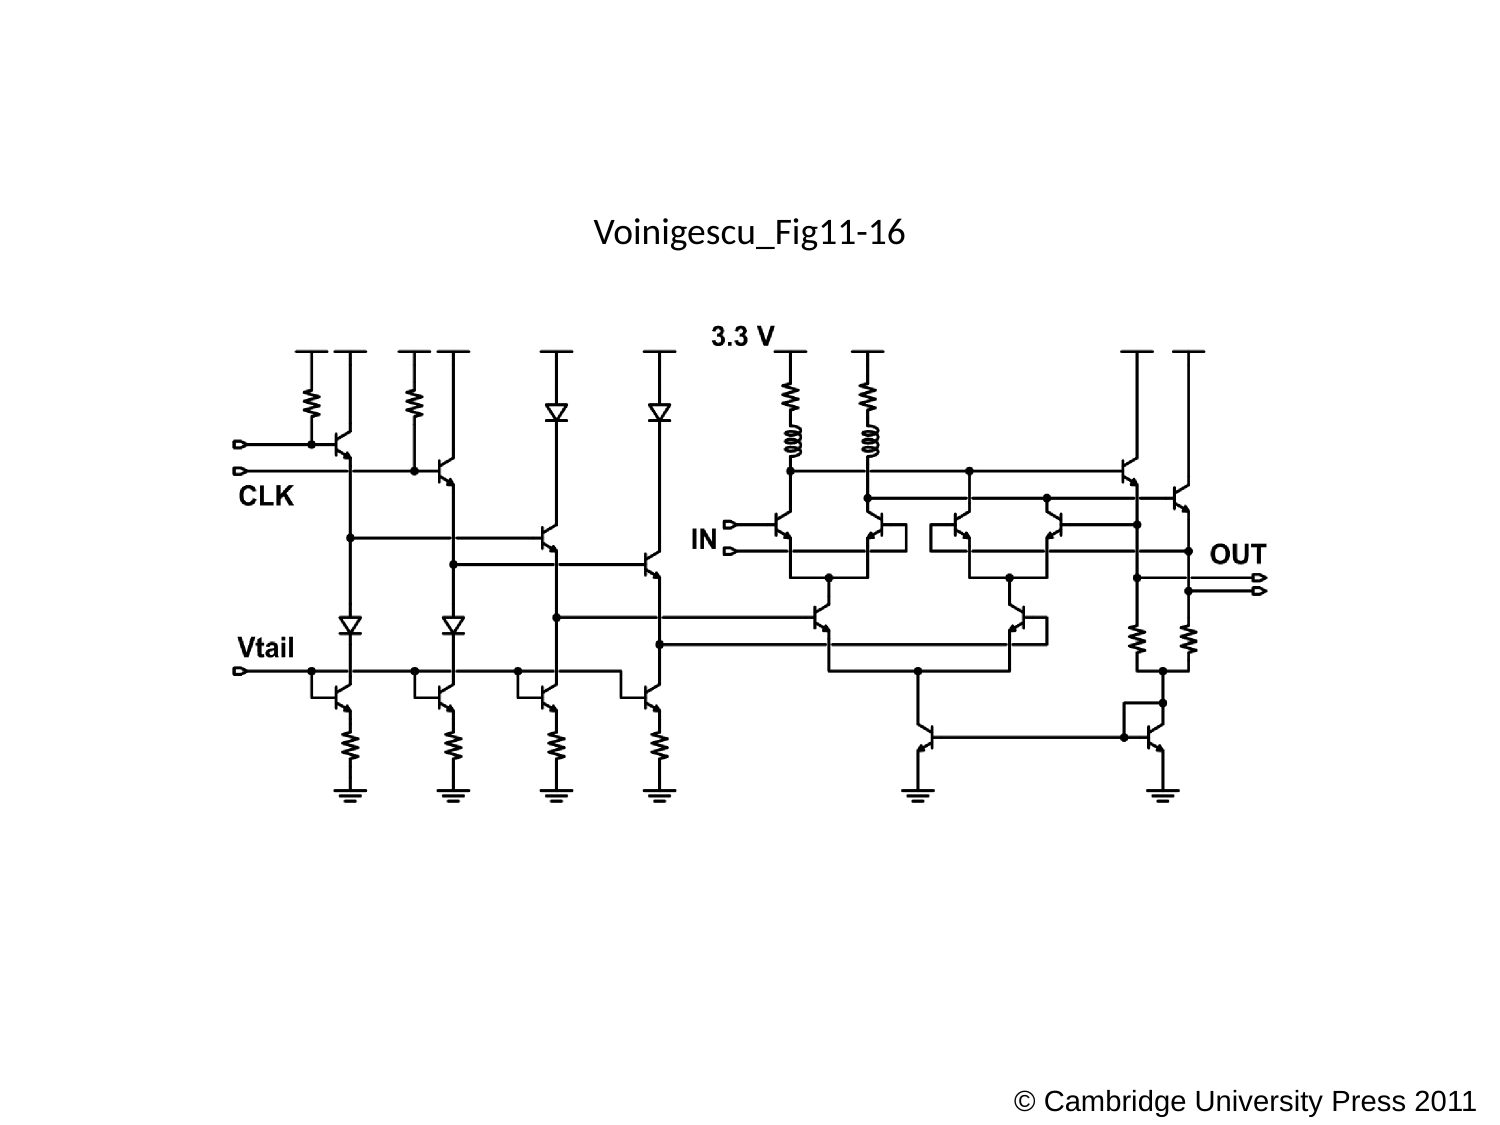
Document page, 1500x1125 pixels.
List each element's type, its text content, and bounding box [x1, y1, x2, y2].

text_box © Cambridge University Press 2011 [907, 1074, 1493, 1125]
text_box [232, 199, 1268, 803]
